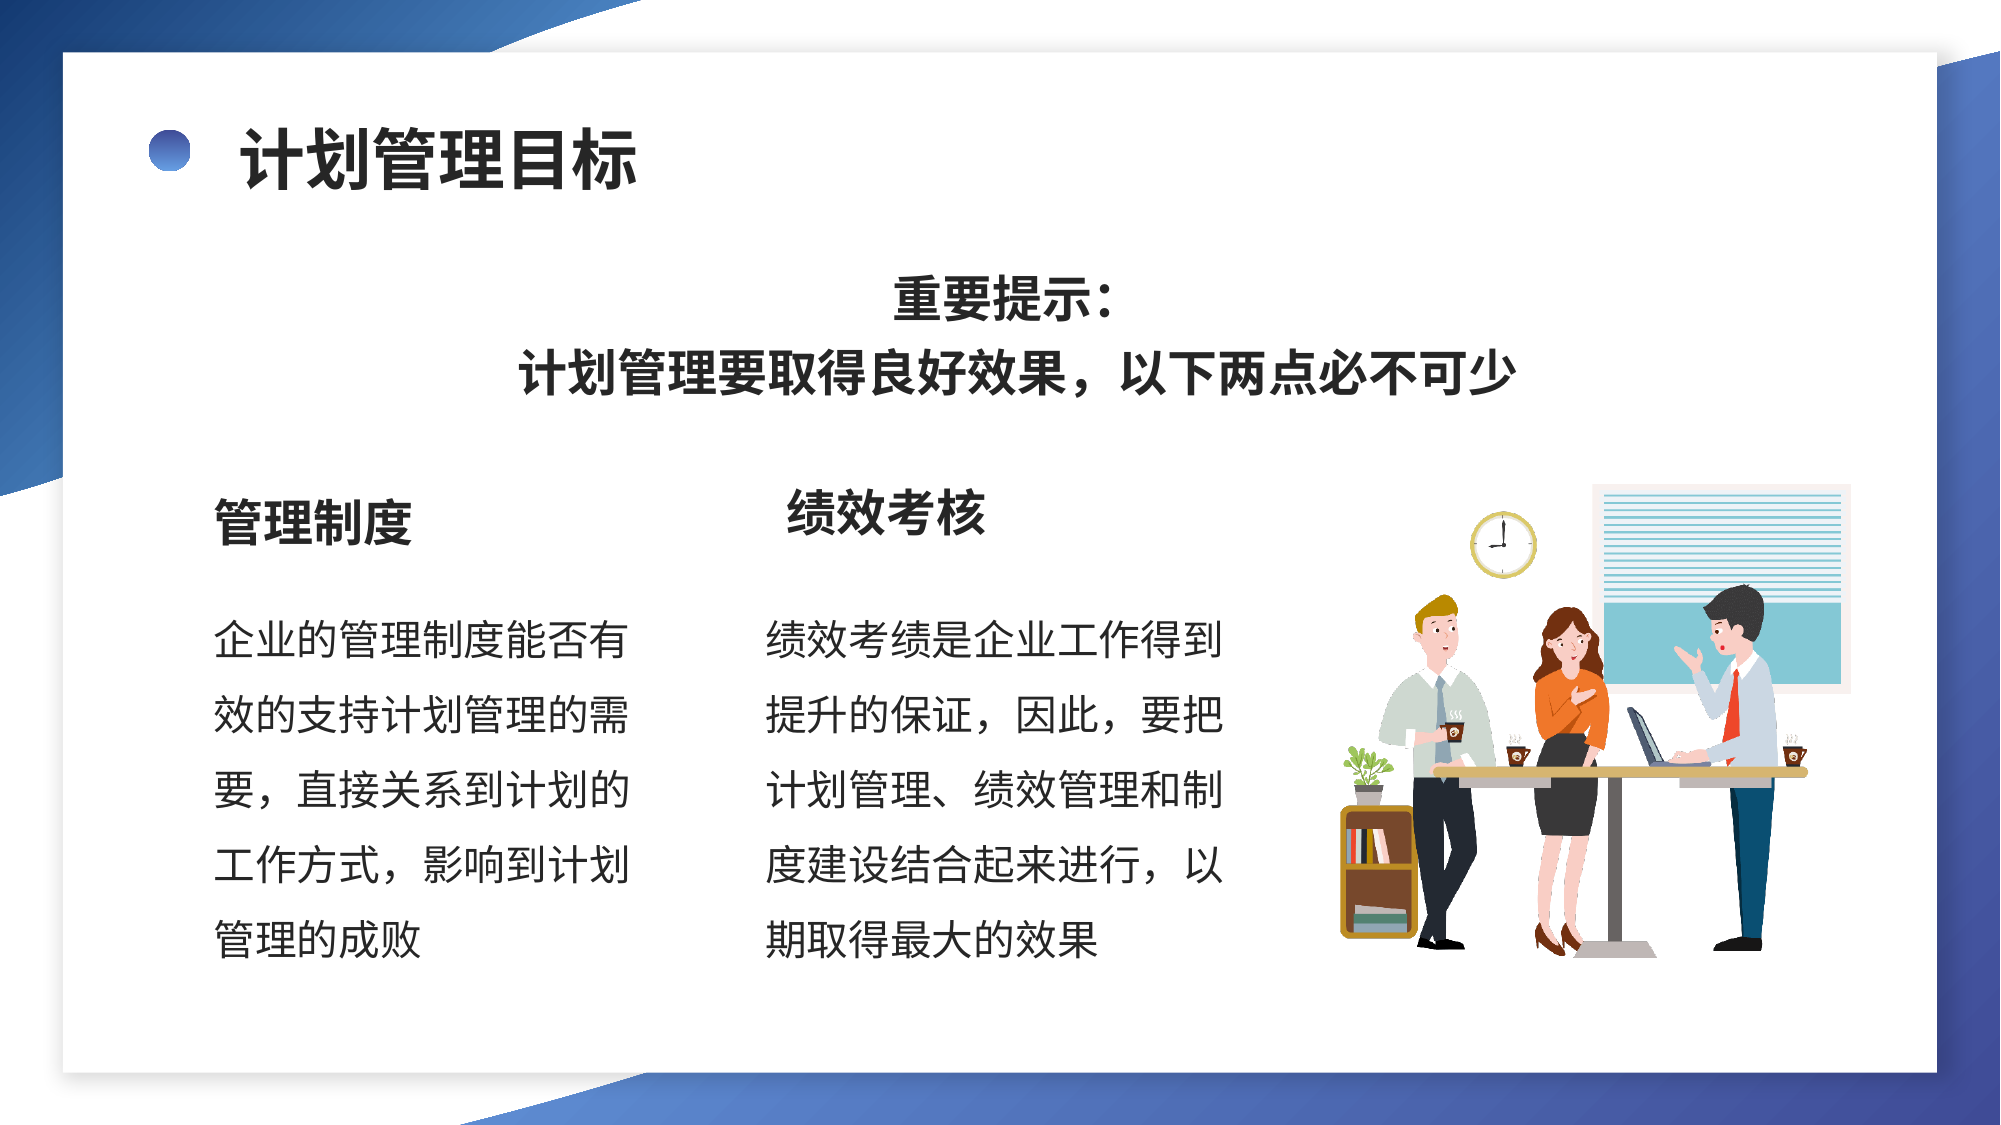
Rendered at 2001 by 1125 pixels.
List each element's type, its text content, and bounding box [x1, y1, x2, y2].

text_box 绩效考绩是企业工作得到提升的保证，因此，要把计划管理、绩效管理和制度建设结合起来进行，以期取得最大的效果 [750, 581, 1254, 972]
text_box [456, 50, 2000, 1125]
text_box 重要提示： 计划管理要取得良好效果，以下两点必不可少 [497, 251, 1538, 426]
text_box [0, 0, 642, 497]
text_box [147, 128, 192, 173]
text_box 管理制度 [198, 483, 761, 559]
picture [1295, 449, 1895, 1049]
text_box 计划管理目标 [223, 109, 772, 189]
text_box 绩效考核 [771, 473, 1295, 549]
text_box [62, 51, 1938, 1074]
text_box 企业的管理制度能否有效的支持计划管理的需要，直接关系到计划的工作方式，影响到计划管理的成败 [198, 581, 646, 972]
